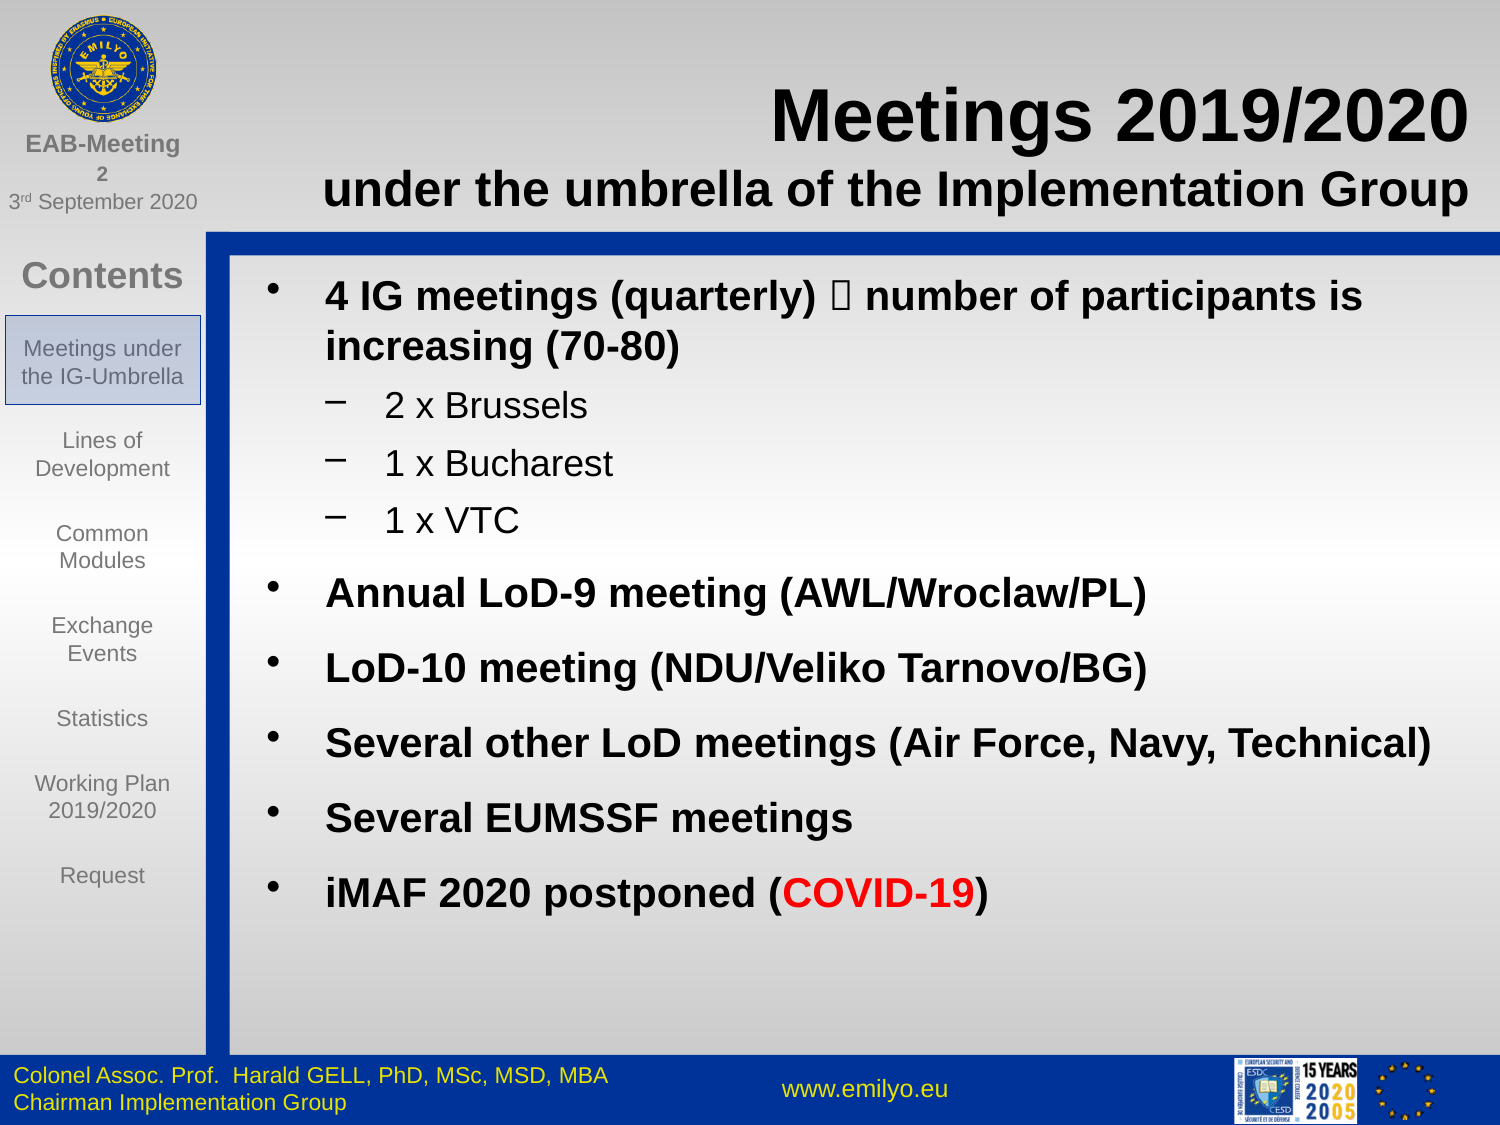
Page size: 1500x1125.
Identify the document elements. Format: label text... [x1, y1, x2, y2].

picture [50, 14, 157, 123]
title Meetings 2019/2020 under the umbrella of the Implementation Group [207, 28, 1471, 217]
list 4 IG meetings (quarterly)  number of participants is increasing (70-80) 2 x Brussels 1 x Bucharest 1 x VTC Annual LoD-9 meeting (AWL/Wroclaw/PL) LoD-10 meeting (NDU/Veliko Tarnovo/BG) Several other LoD meetings (Air Force, Navy, Technical) Several EUMSSF meetings iMAF 2020 postponed (COVID-19) [266, 262, 1466, 1047]
text_box [5, 315, 201, 405]
picture [1374, 1060, 1435, 1120]
picture [1234, 1058, 1358, 1124]
